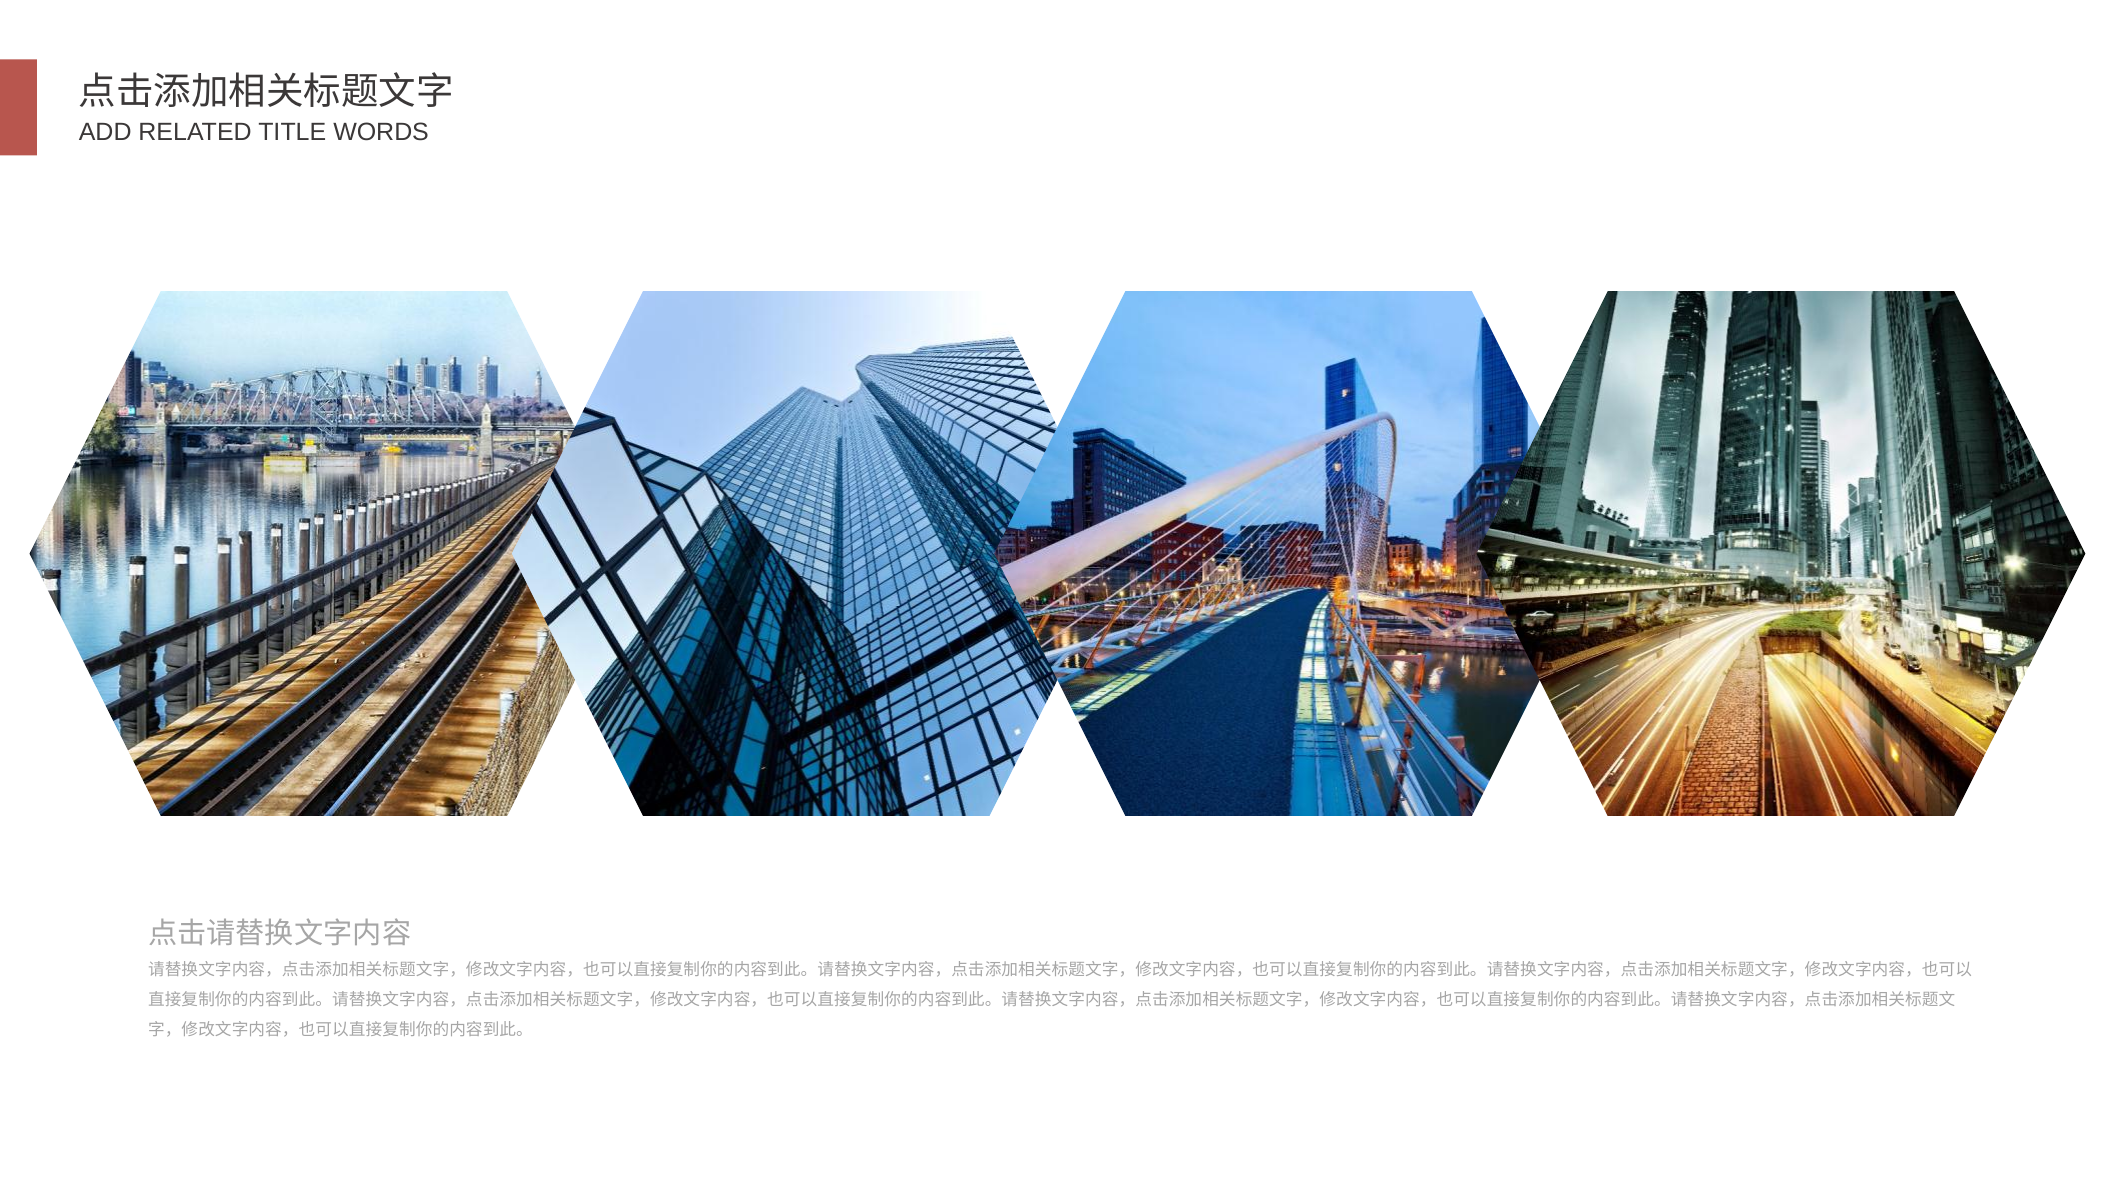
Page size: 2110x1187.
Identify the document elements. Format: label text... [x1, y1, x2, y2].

text_box [1475, 290, 2087, 817]
text_box [28, 290, 575, 817]
text_box ADD RELATED TITLE WORDS [62, 107, 446, 154]
text_box 点击请替换文字内容 请替换文字内容，点击添加相关标题文字，修改文字内容，也可以直接复制你的内容到此。请替换文字内容，点击添加相关标题文字，修改文字内容，也可以直接复制你的内容到此。请替换文字内容，点击添加相关标题文字，修改文字内容，也可以直接复制你的内容到此。请替换文字内容，点击添加相关标题文字，修改文字内容，也可以直接复制你的内容到此。请替换文字内容，点击添加相关标题文字，修改文字内容，也可以直接复制你的内容到此。请替换文字内容，点击添加相关标题文字，修改文字内容，也可以直接复制你的内容到此。 [133, 889, 1993, 1047]
text_box [993, 290, 1540, 817]
text_box [510, 290, 1057, 817]
text_box 点击添加相关标题文字 [62, 59, 470, 121]
